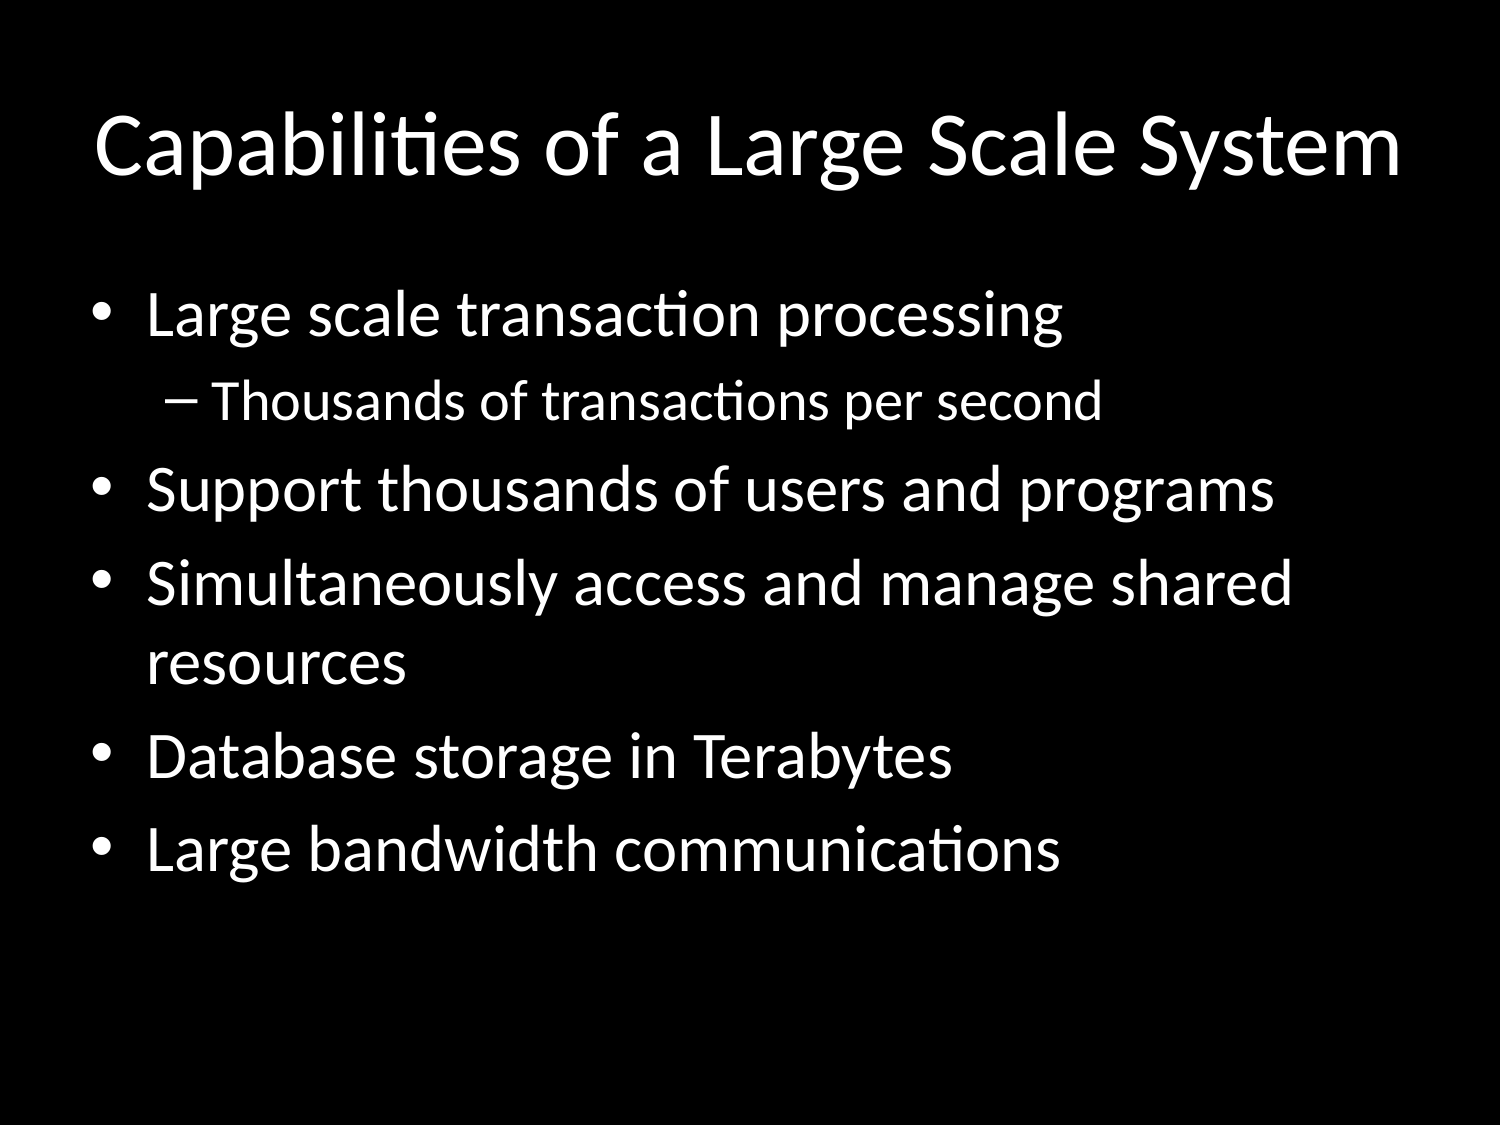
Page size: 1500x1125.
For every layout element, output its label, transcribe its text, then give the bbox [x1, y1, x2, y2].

list Large scale transaction processing Thousands of transactions per second Support thousands of users and programs Simultaneously access and manage shared resources Database storage in Terabytes Large bandwidth communications [75, 262, 1425, 1005]
title Capabilities of a Large Scale System [75, 45, 1425, 233]
